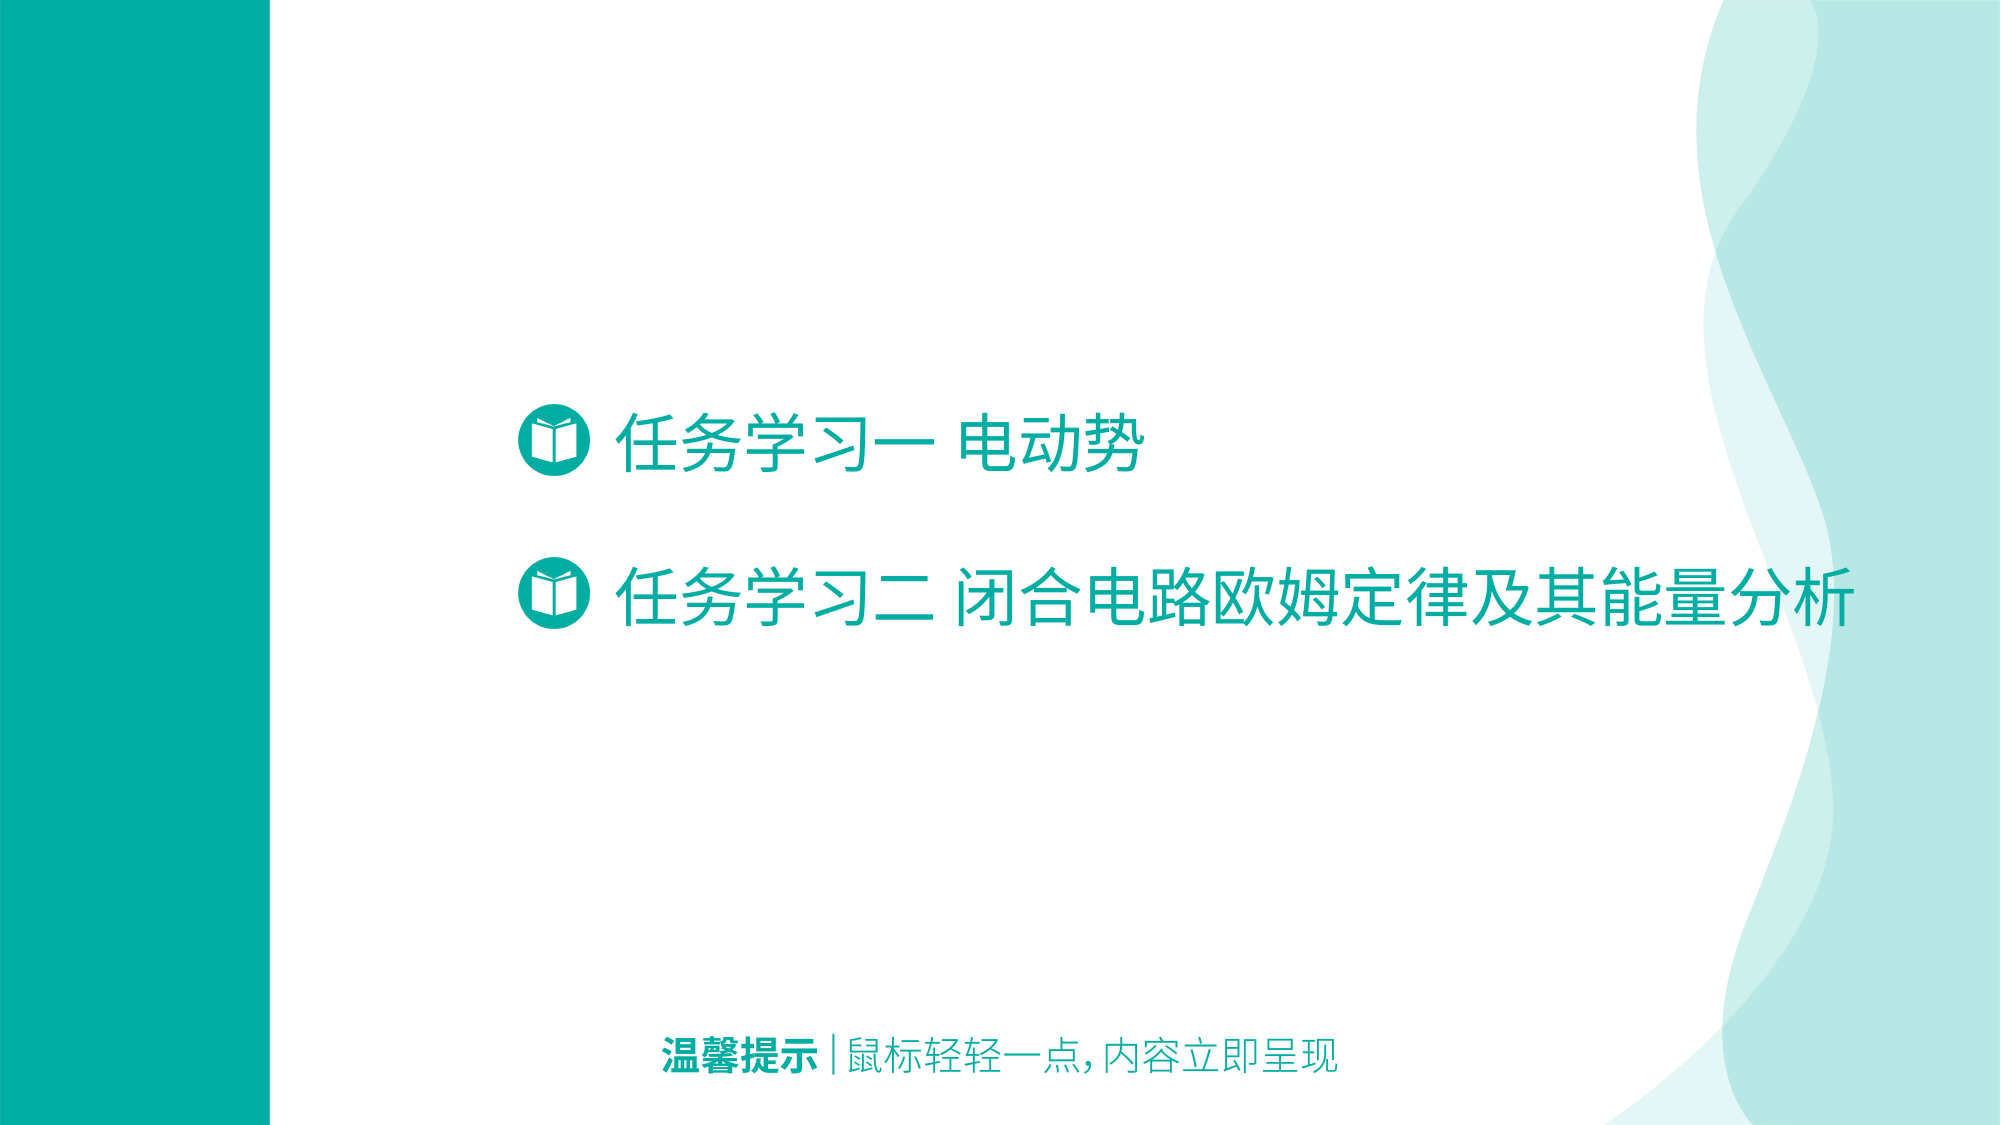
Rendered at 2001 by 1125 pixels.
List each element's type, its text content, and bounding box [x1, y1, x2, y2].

text_box 任务学习二 闭合电路欧姆定律及其能量分析 [602, 551, 1932, 635]
text_box 任务学习一 电动势 [602, 398, 1932, 482]
picture [0, 0, 2000, 1125]
